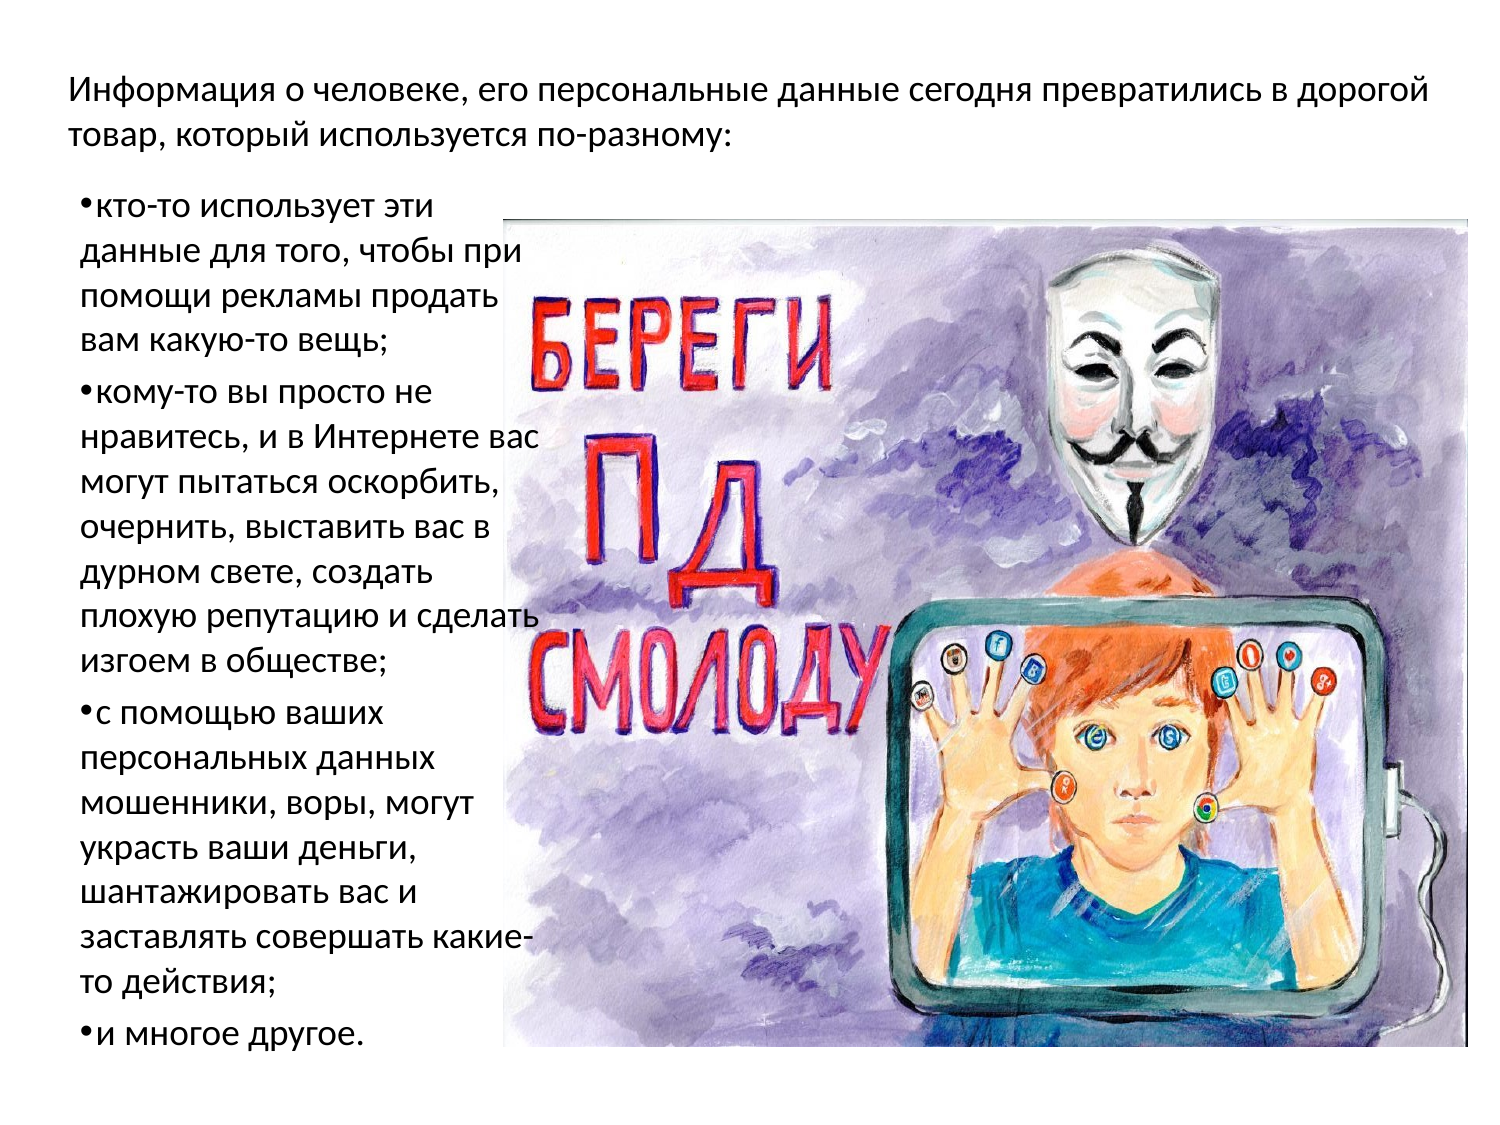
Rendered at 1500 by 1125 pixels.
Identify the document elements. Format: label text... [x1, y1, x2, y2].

title Информация о человеке, его персональные данные сегодня превратились в дорогой товар, который используется по-разному: [52, 30, 1460, 232]
subtitle кто-то использует эти данные для того, чтобы при помощи рекламы продать вам какую-то вещь; кому-то вы просто не нравитесь, и в Интернете вас могут пытаться оскорбить, очернить, выставить вас в дурном свете, создать плохую репутацию и сделать изгоем в обществе; с помощью ваших персональных данных мошенники, воры, могут украсть ваши деньги, шантажировать вас и заставлять совершать какие-то действия; и многое другое. [64, 172, 562, 1083]
picture [503, 219, 1468, 1048]
